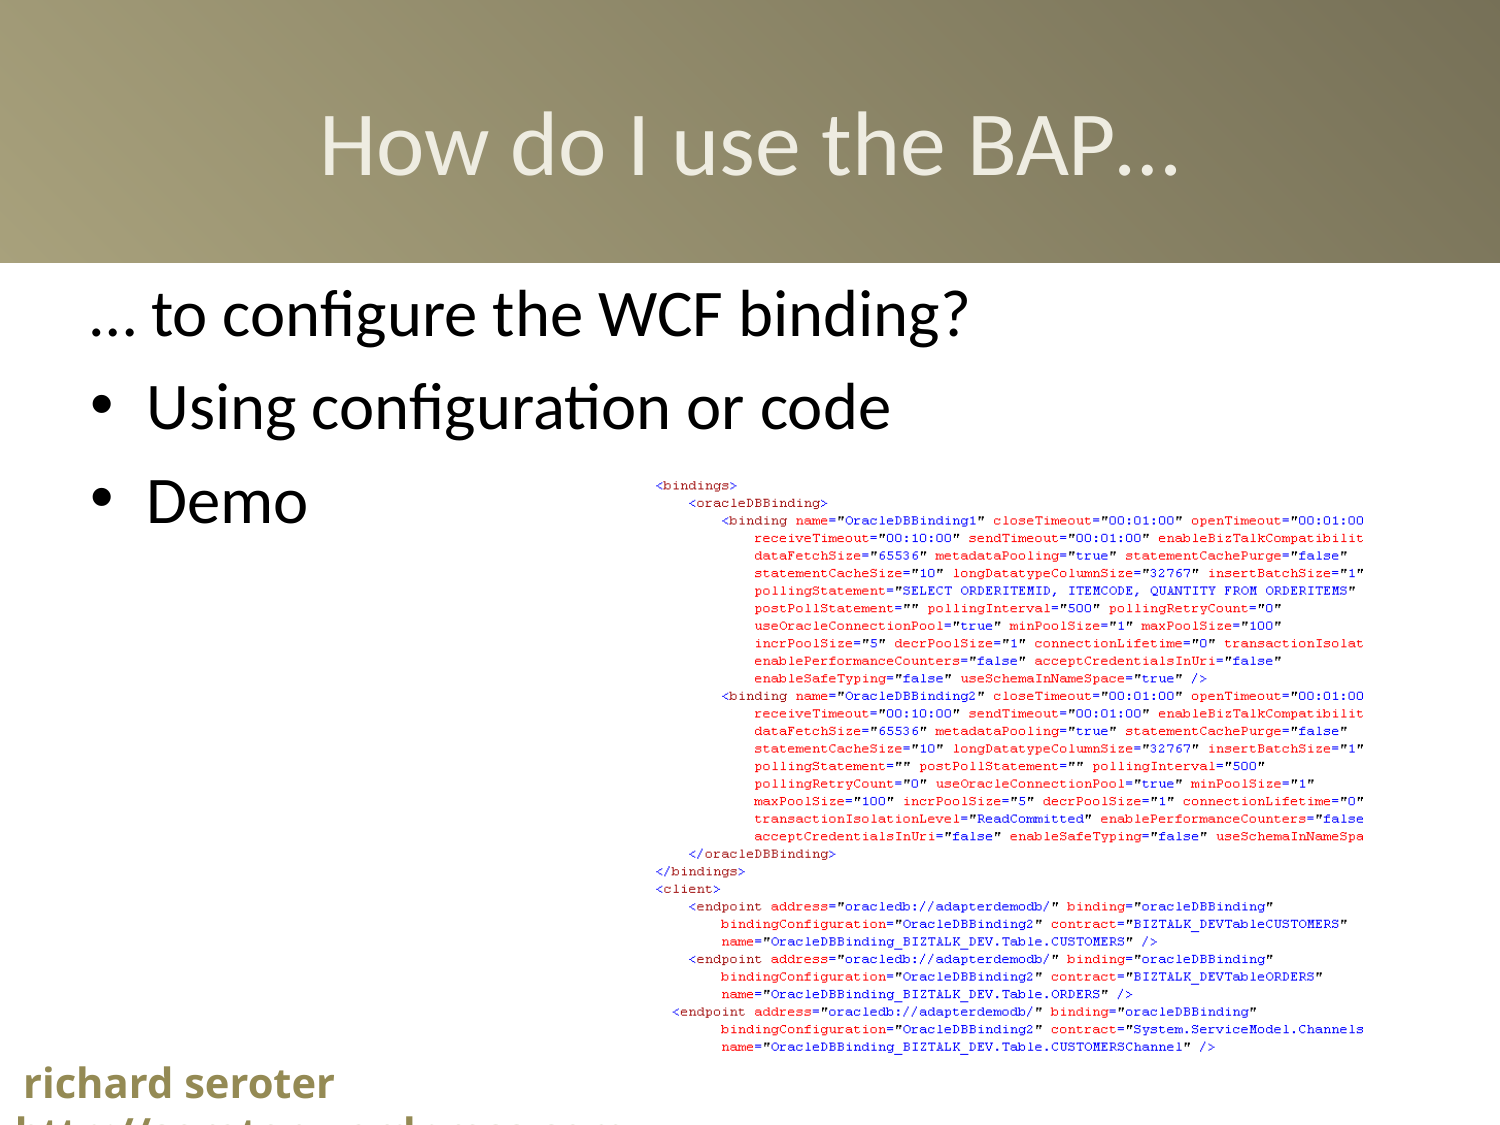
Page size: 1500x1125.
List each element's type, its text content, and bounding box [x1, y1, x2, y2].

picture [649, 474, 1363, 1058]
text_box [0, 0, 1500, 265]
text_box richard seroter http://seroter.wordpress.com [0, 1049, 1500, 1125]
title How do I use the BAP… [75, 45, 1425, 233]
list … to configure the WCF binding? Using configuration or code Demo [75, 262, 1425, 1005]
